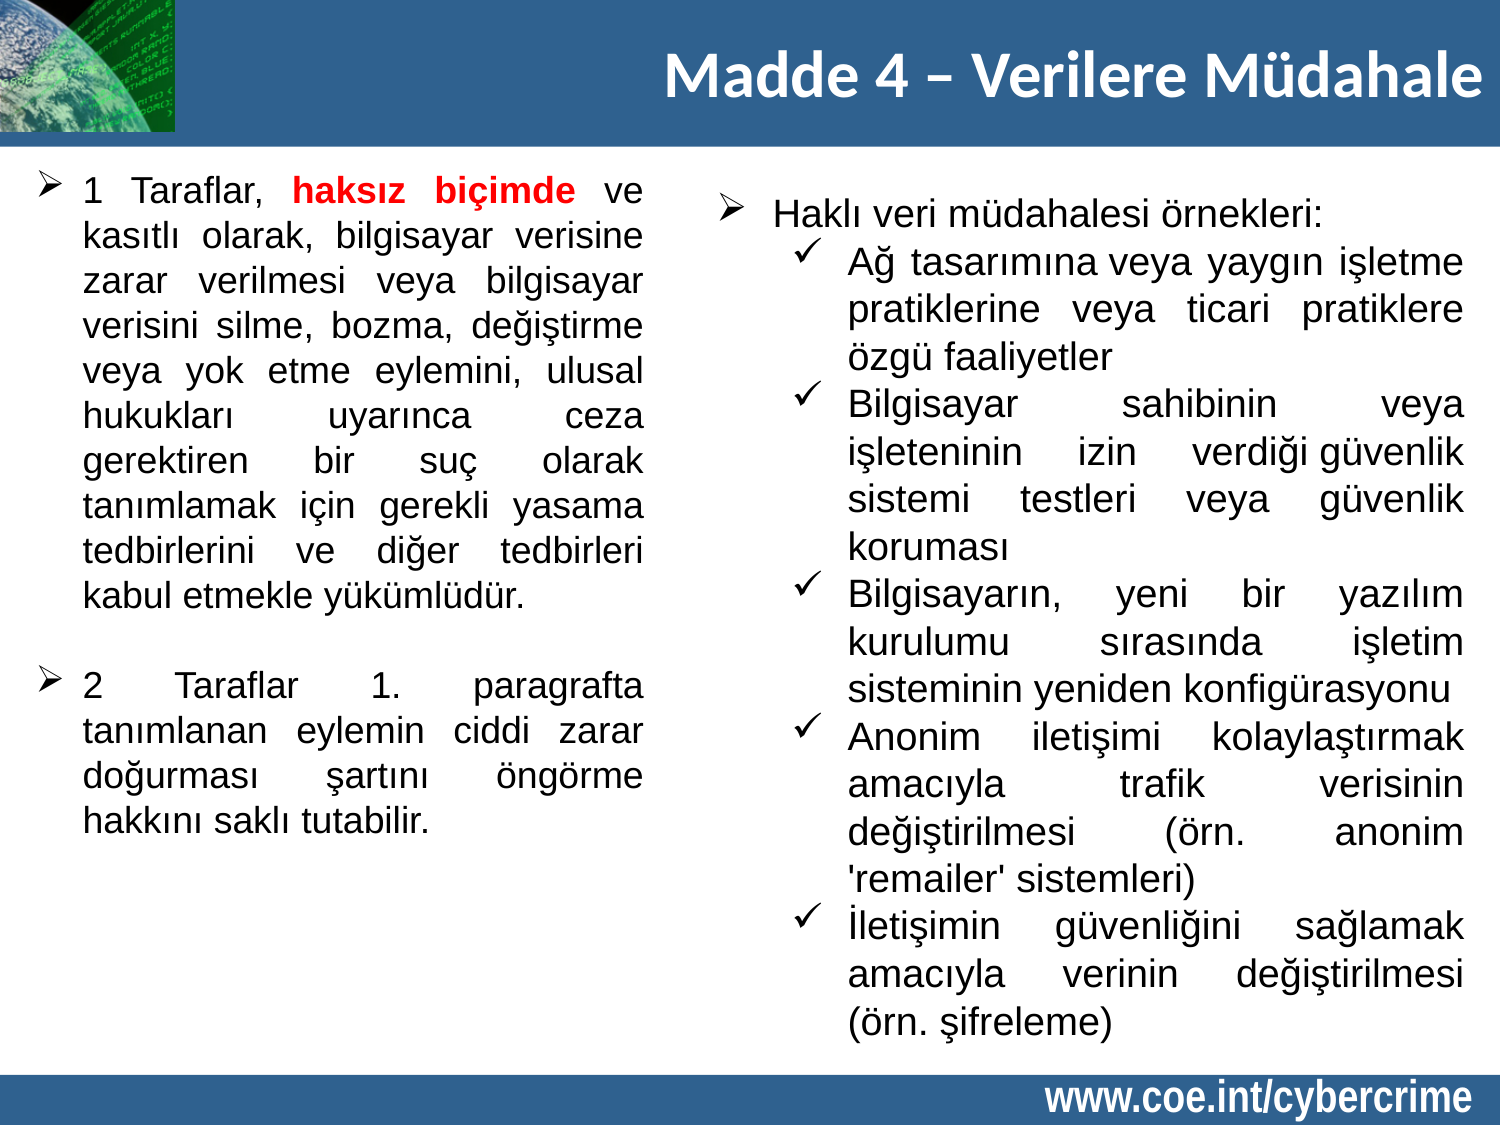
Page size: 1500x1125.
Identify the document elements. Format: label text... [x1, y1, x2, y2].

text_box Madde 4 – Verilere Müdahale [0, 0, 1500, 149]
text_box Haklı veri müdahalesi örnekleri: Ağ tasarımına veya yaygın işletme pratiklerine veya ticari pratiklere özgü faaliyetler Bilgisayar sahibinin veya işleteninin izin verdiği güvenlik sistemi testleri veya güvenlik koruması Bilgisayarın, yeni bir yazılım kurulumu sırasında işletim sisteminin yeniden konfigürasyonu Anonim iletişimi kolaylaştırmak amacıyla trafik verisinin değiştirilmesi (örn. anonim 'remailer' sistemleri) İletişimin güvenliğini sağlamak amacıyla verinin değiştirilmesi (örn. şifreleme) [701, 180, 1480, 1051]
text_box www.coe.int/cybercrime [1030, 1059, 1500, 1125]
text_box 1 Taraflar, haksız biçimde ve kasıtlı olarak, bilgisayar verisine zarar verilmesi veya bilgisayar verisini silme, bozma, değiştirme veya yok etme eylemini, ulusal hukukları uyarınca ceza gerektiren bir suç olarak tanımlamak için gerekli yasama tedbirlerini ve diğer tedbirleri kabul etmekle yükümlüdür. 2 Taraflar 1. paragrafta tanımlanan eylemin ciddi zarar doğurması şartını öngörme hakkını saklı tutabilir. [20, 158, 659, 849]
text_box [0, 1073, 1030, 1125]
picture [0, 0, 175, 132]
